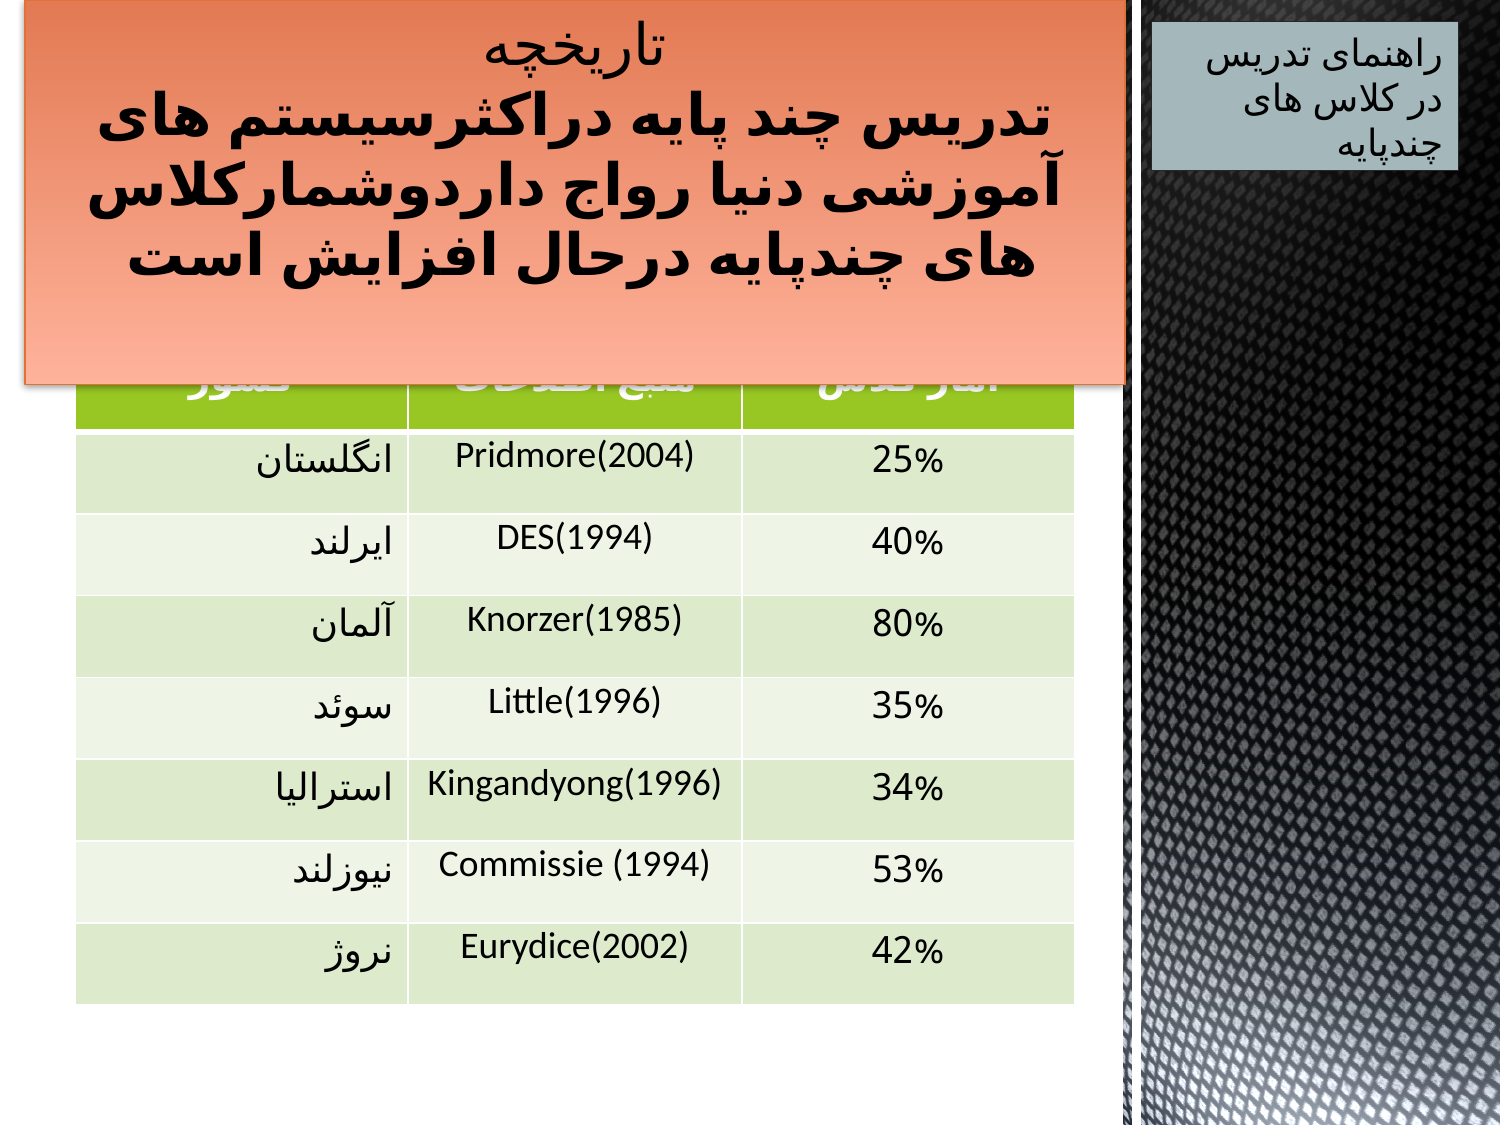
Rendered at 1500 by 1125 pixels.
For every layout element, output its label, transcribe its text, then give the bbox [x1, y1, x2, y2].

table_cell Commissie (1994) [409, 842, 741, 922]
table_cell 80% [743, 596, 1074, 677]
table_cell DES(1994) [409, 515, 741, 595]
table_header آمار کلاس [743, 393, 1074, 429]
table_cell ایرلند [76, 515, 407, 595]
table_cell 34% [743, 760, 1074, 840]
table_cell آلمان [76, 596, 407, 677]
table_cell Kingandyong(1996) [409, 760, 741, 840]
table_cell 53% [743, 842, 1074, 922]
table_cell نروژ [76, 924, 407, 1004]
table_cell استرالیا [76, 760, 407, 840]
picture [1123, 0, 1500, 1125]
table_cell نیوزلند [76, 842, 407, 922]
table_cell 35% [743, 678, 1074, 758]
table_header کشور [76, 393, 407, 429]
table_cell 42% [743, 924, 1074, 1004]
table_cell Pridmore(2004) [409, 435, 741, 513]
text_box راهنمای تدریس در کلاس های چندپایه [1151, 21, 1459, 171]
table_cell انگلستان [76, 435, 407, 513]
table_cell Little(1996) [409, 678, 741, 758]
table_cell سوئد [76, 678, 407, 758]
table_cell 25% [743, 435, 1074, 513]
table_cell Knorzer(1985) [409, 596, 741, 677]
table_cell Eurydice(2002) [409, 924, 741, 1004]
table_header منبع اطلاعات [409, 393, 741, 429]
table_cell 40% [743, 515, 1074, 595]
text_box تاریخچه تدریس چند پایه دراکثرسیستم های آموزشی دنیا رواج داردوشمارکلاس های چندپایه درحال افزایش است [24, 0, 1126, 385]
